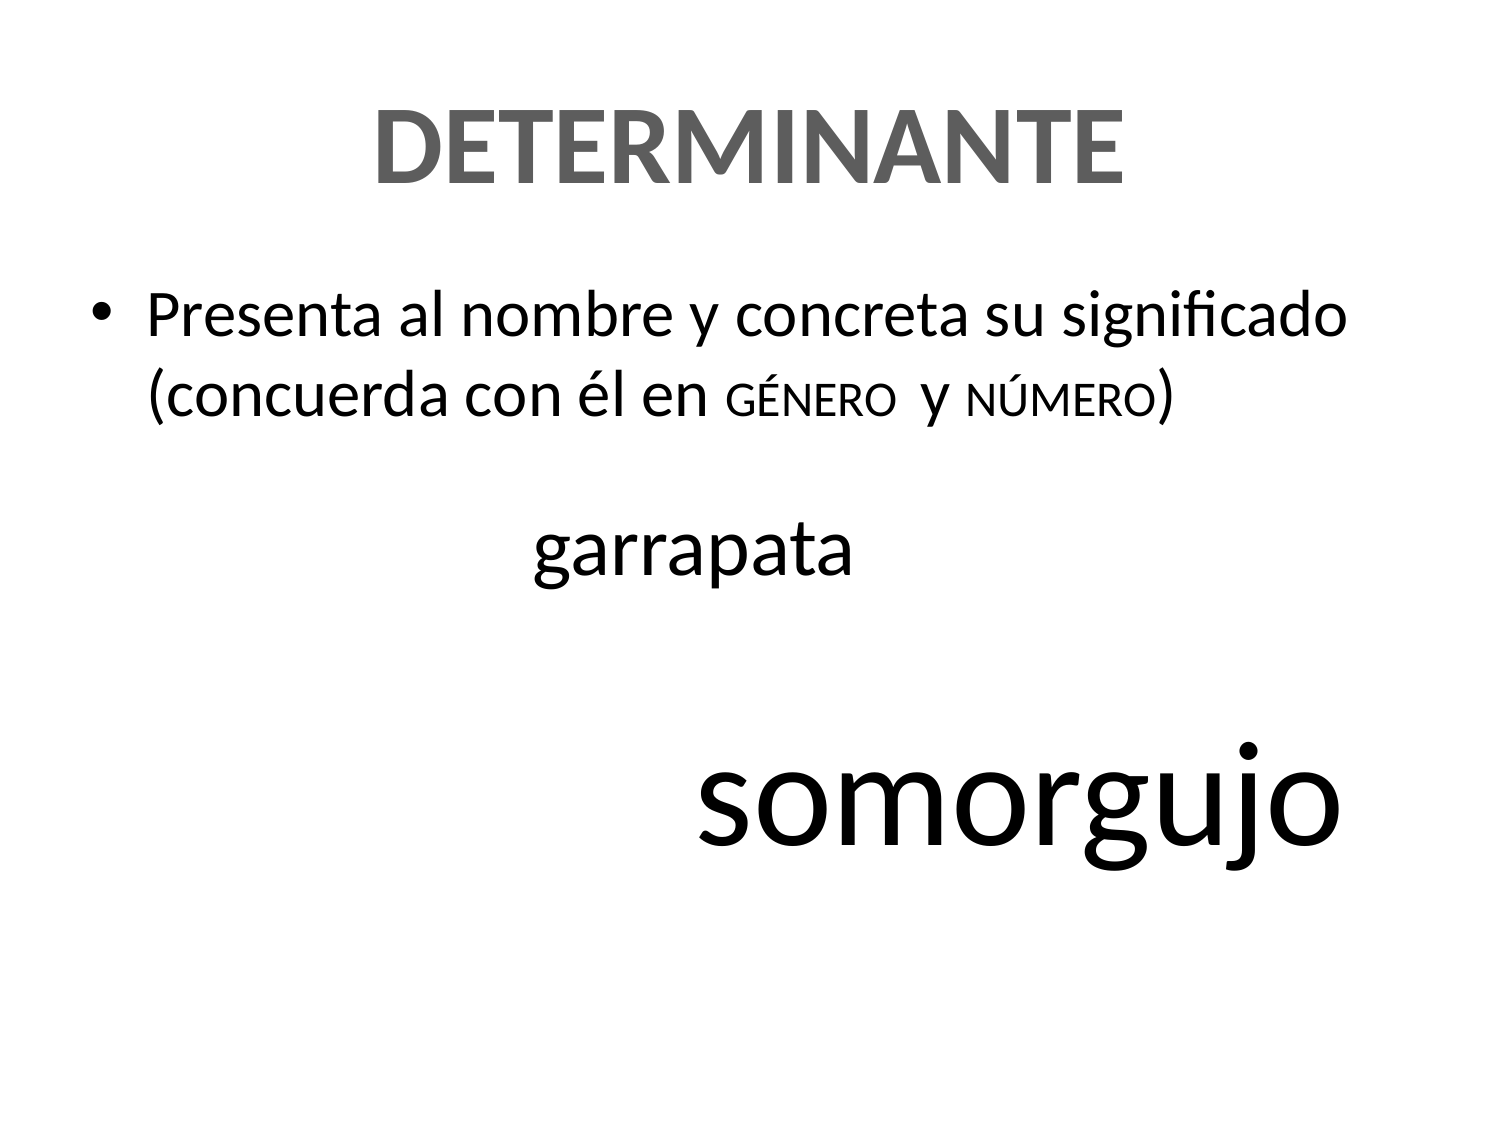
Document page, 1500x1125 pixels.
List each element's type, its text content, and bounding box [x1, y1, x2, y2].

list Presenta al nombre y concreta su significado (concuerda con él en GÉNERO y NÚMERO) [75, 262, 1425, 1005]
text_box somorgujo [679, 687, 1361, 883]
title DETERMINANTE [75, 45, 1425, 233]
text_box garrapata [518, 485, 872, 600]
